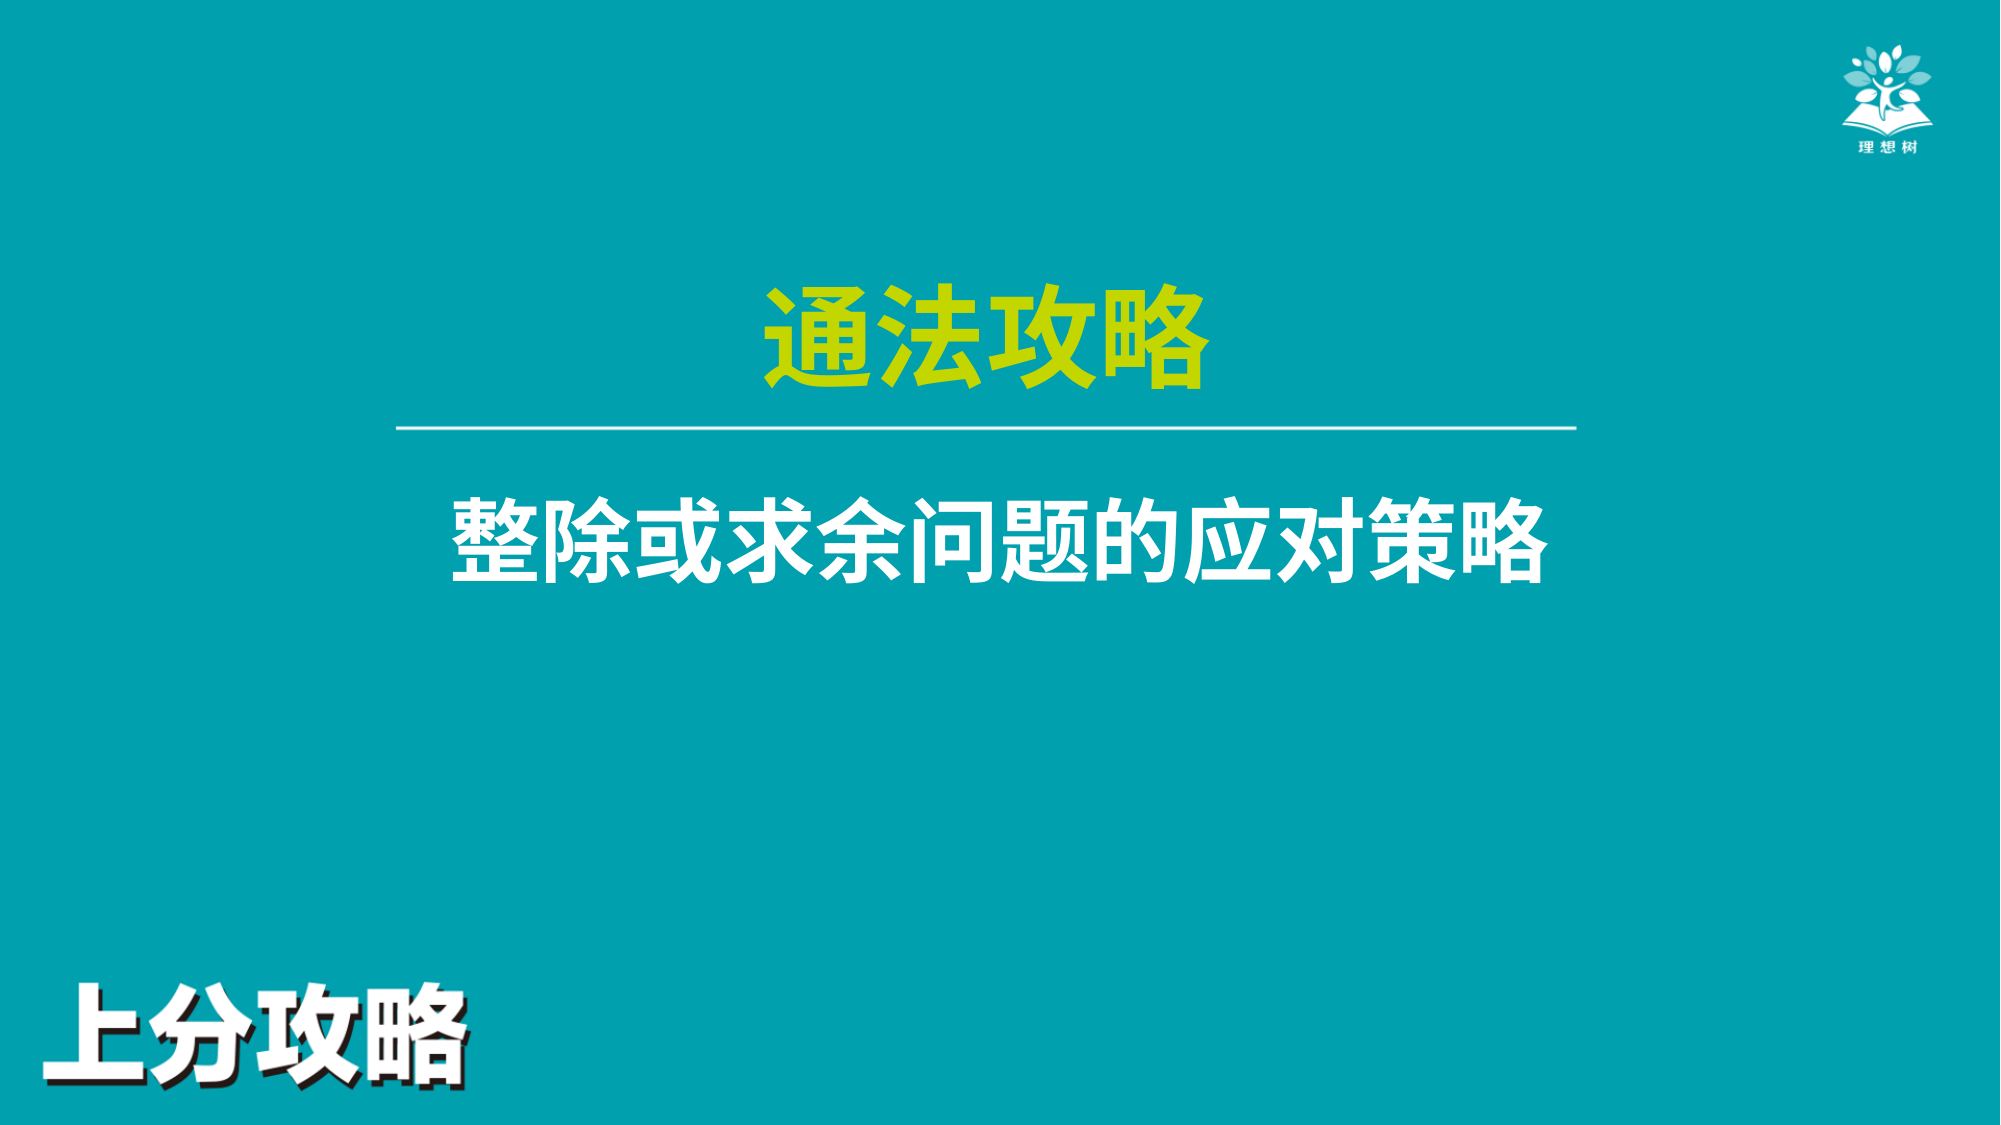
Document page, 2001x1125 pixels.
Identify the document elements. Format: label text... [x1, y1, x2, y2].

text_box 整除或求余问题的应对策略 [0, 472, 2000, 603]
picture [0, 603, 2000, 1125]
text_box 通法攻略 [395, 253, 1577, 413]
picture [0, 0, 2000, 472]
